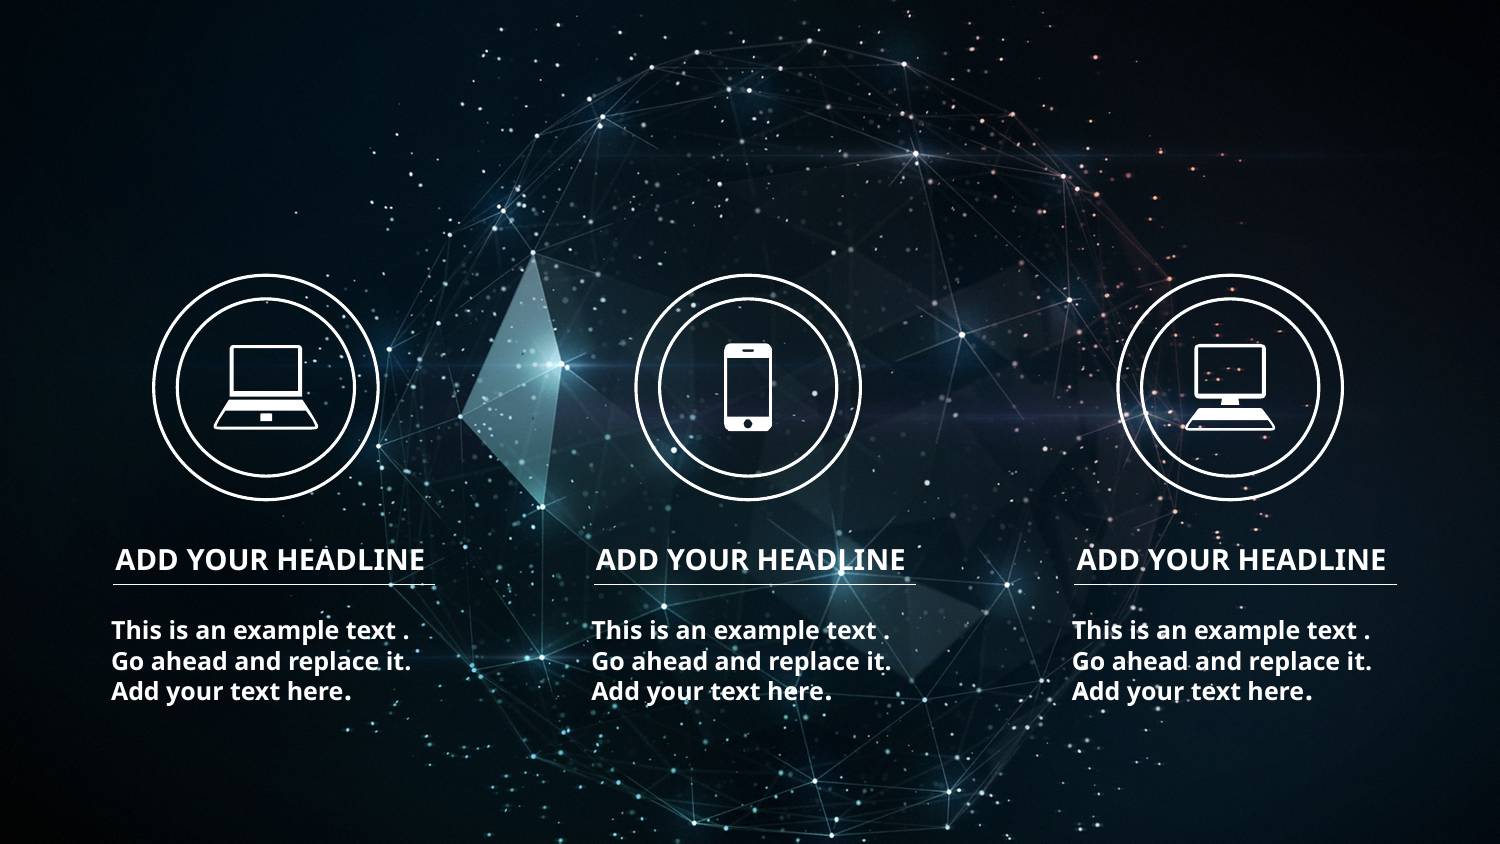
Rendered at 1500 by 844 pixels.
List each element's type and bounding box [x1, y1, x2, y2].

text_box [96, 533, 443, 716]
text_box [576, 533, 923, 716]
text_box [1117, 274, 1343, 500]
text_box [1184, 343, 1276, 431]
text_box [635, 274, 861, 500]
picture [0, 0, 1500, 844]
text_box [1056, 533, 1404, 716]
text_box [213, 344, 319, 430]
text_box [153, 274, 379, 500]
